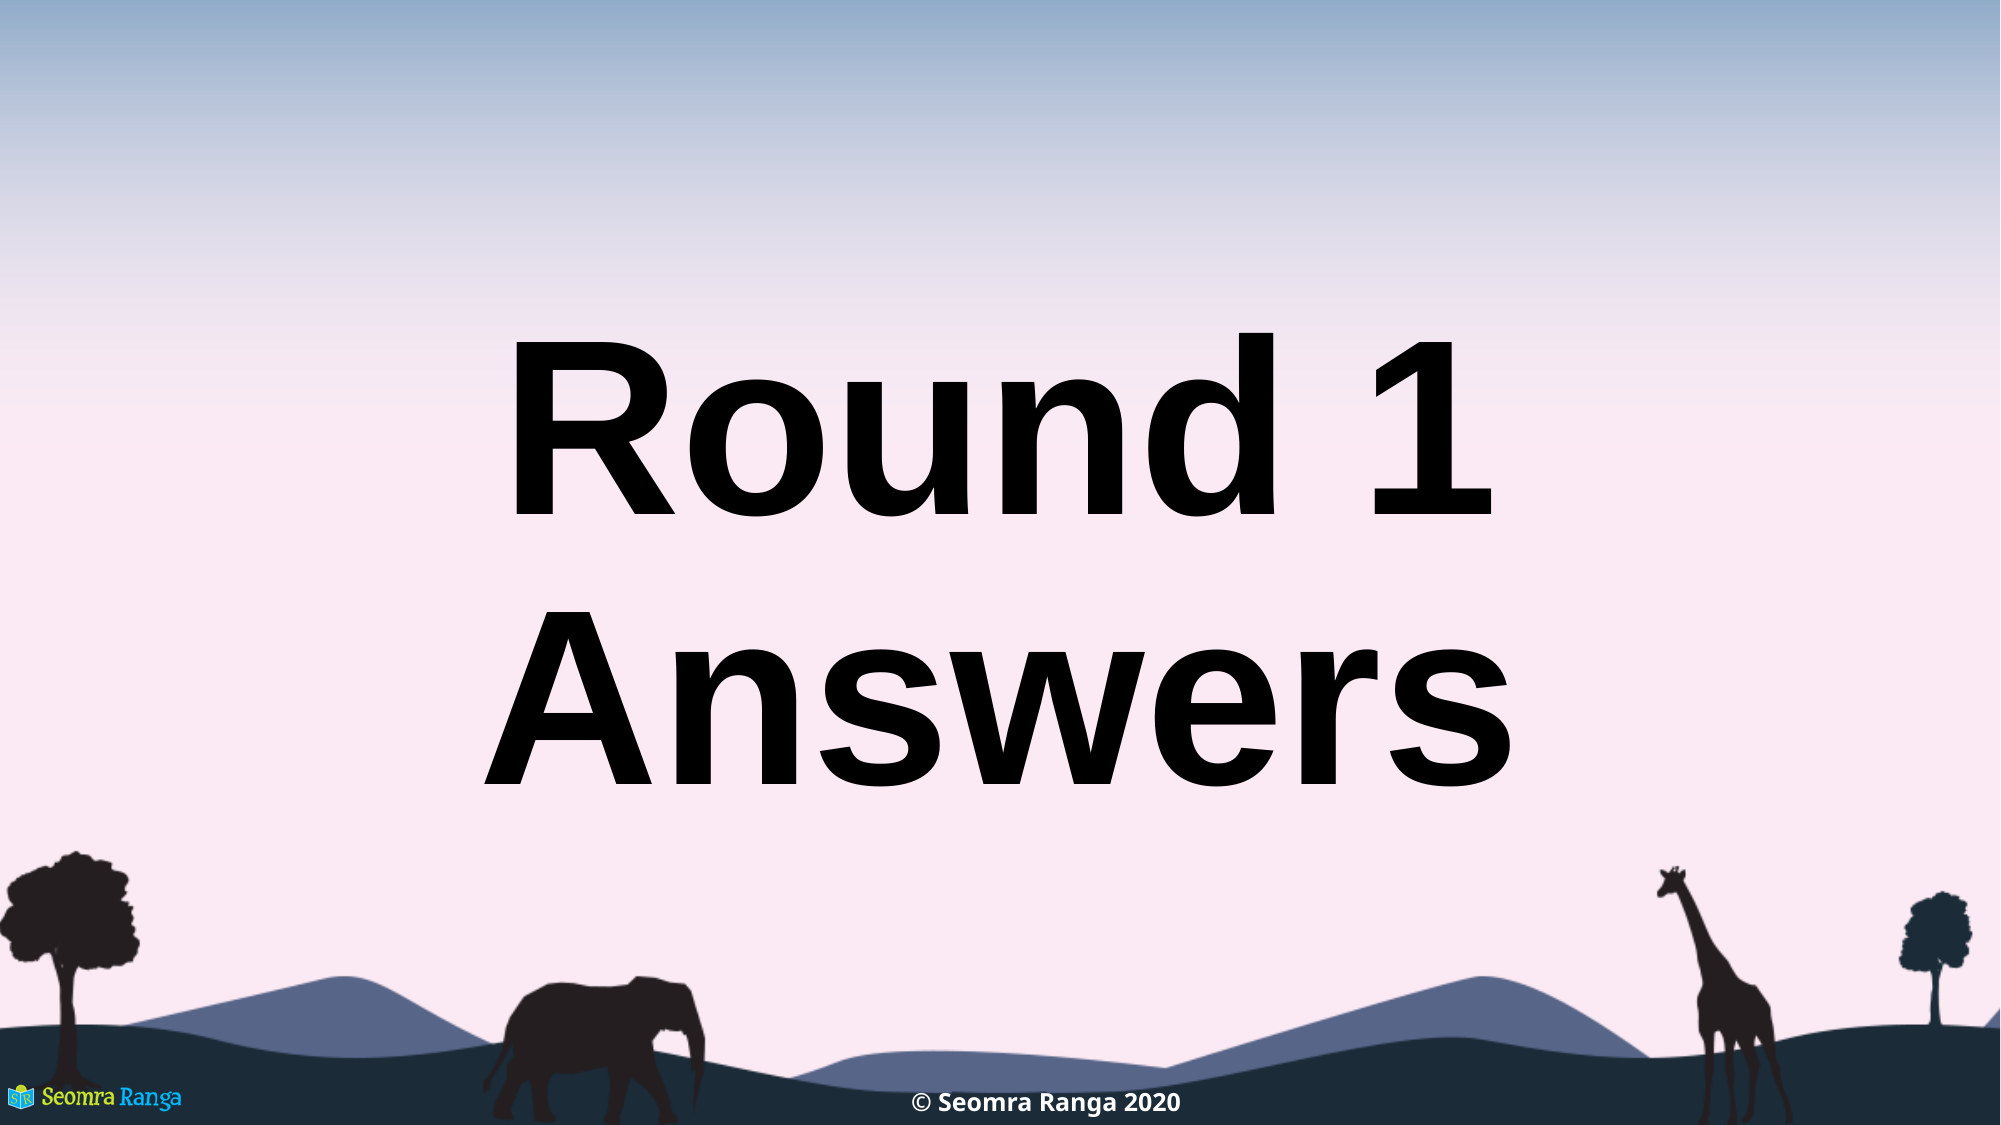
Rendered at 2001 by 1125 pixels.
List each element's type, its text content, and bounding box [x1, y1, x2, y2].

picture [0, 0, 2001, 1125]
text_box © Seomra Ranga 2020 www.seomraranga.com [762, 1079, 1330, 1125]
list Round 1 Answers [137, 190, 1863, 910]
